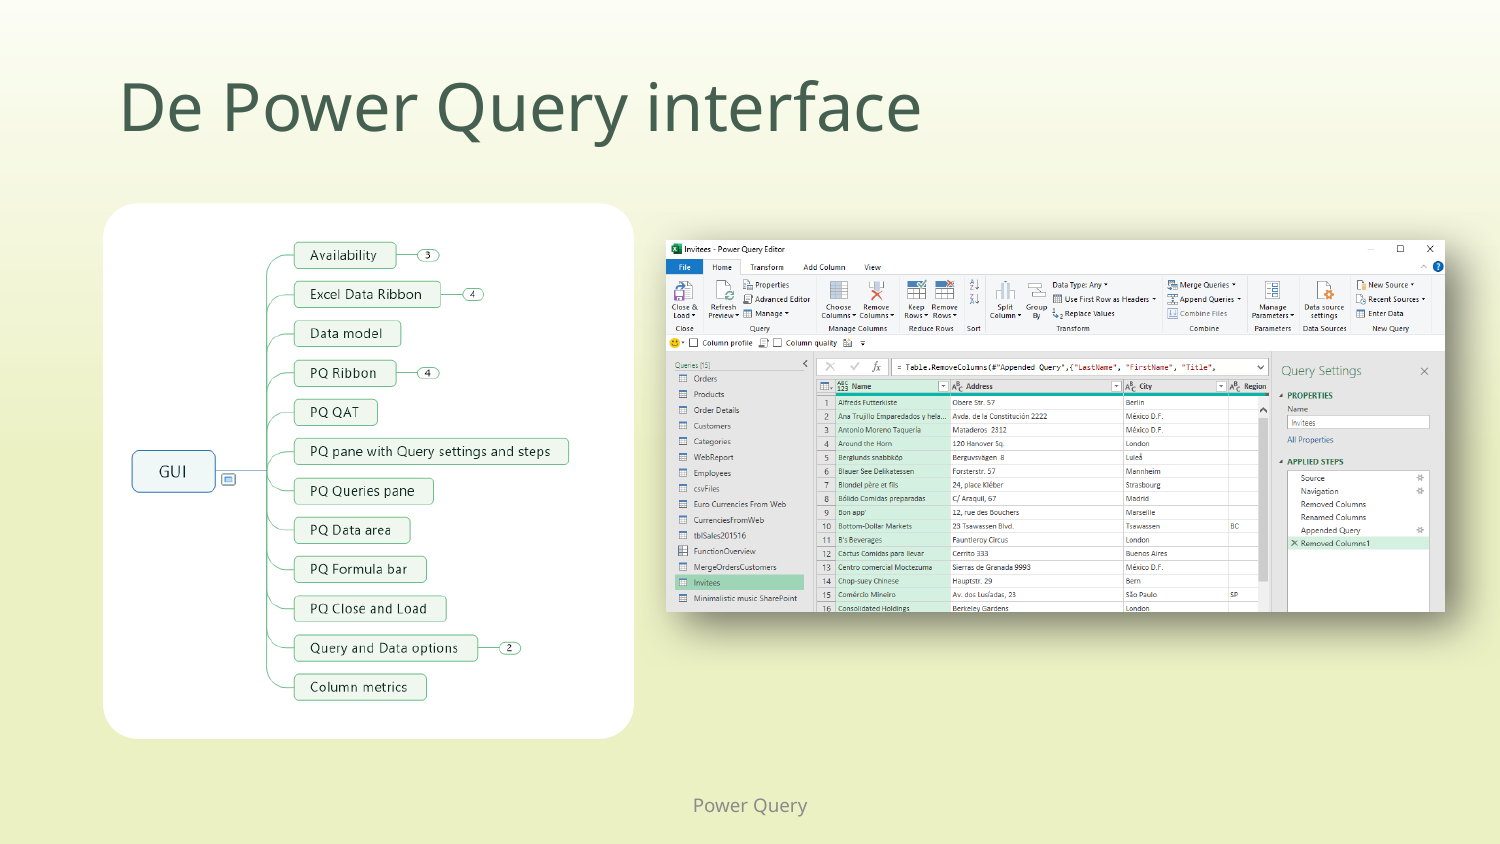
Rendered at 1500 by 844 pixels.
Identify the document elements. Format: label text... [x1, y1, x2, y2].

title De Power Query interface [103, 44, 1397, 176]
picture [102, 203, 635, 740]
footer Power Query [496, 782, 1004, 827]
picture [665, 239, 1446, 613]
